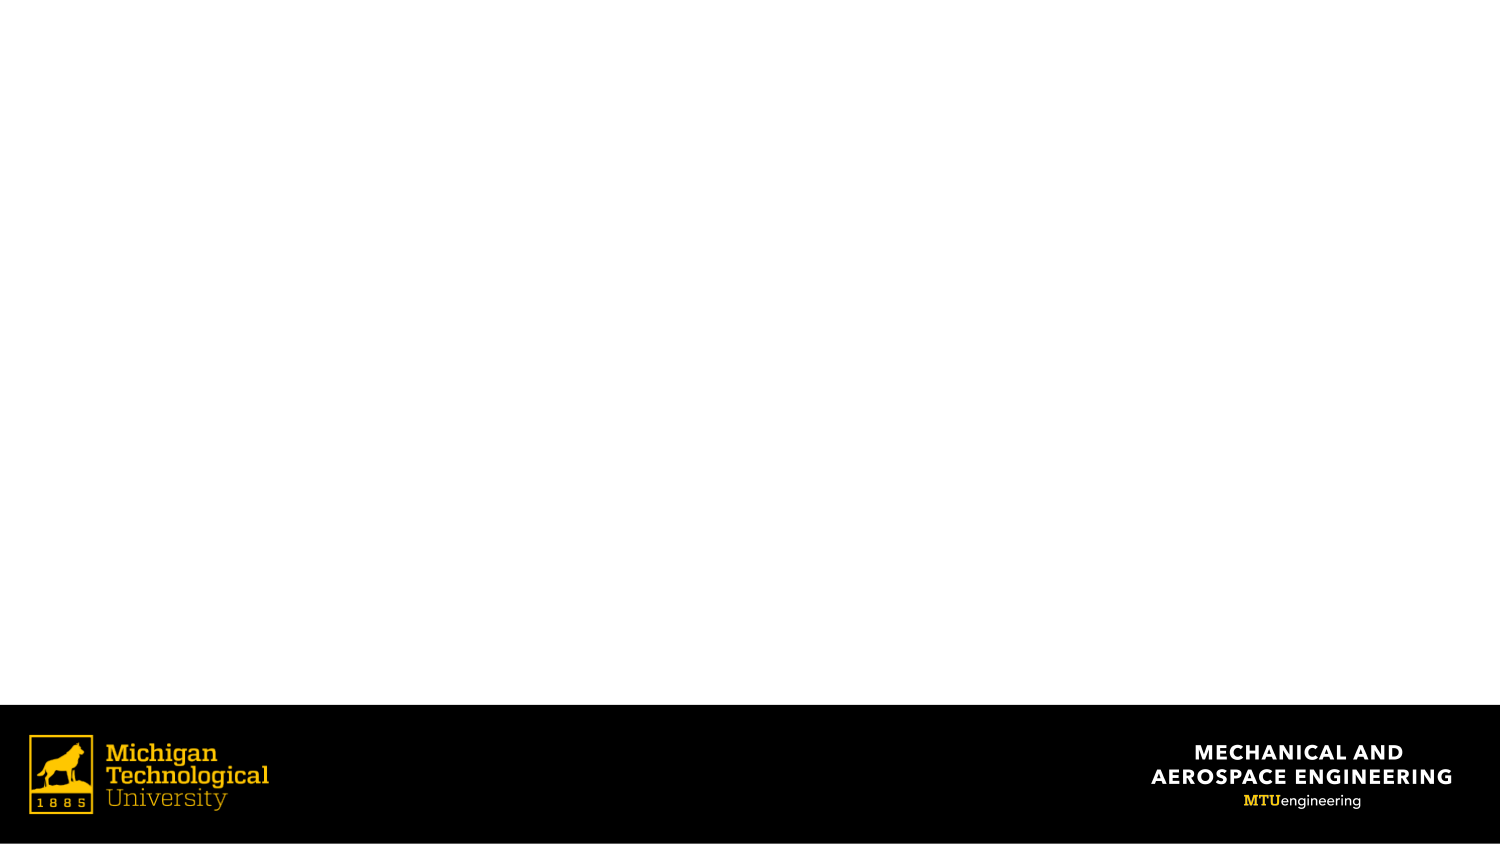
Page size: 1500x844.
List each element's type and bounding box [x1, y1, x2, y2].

picture [1151, 742, 1454, 809]
picture [29, 734, 269, 815]
